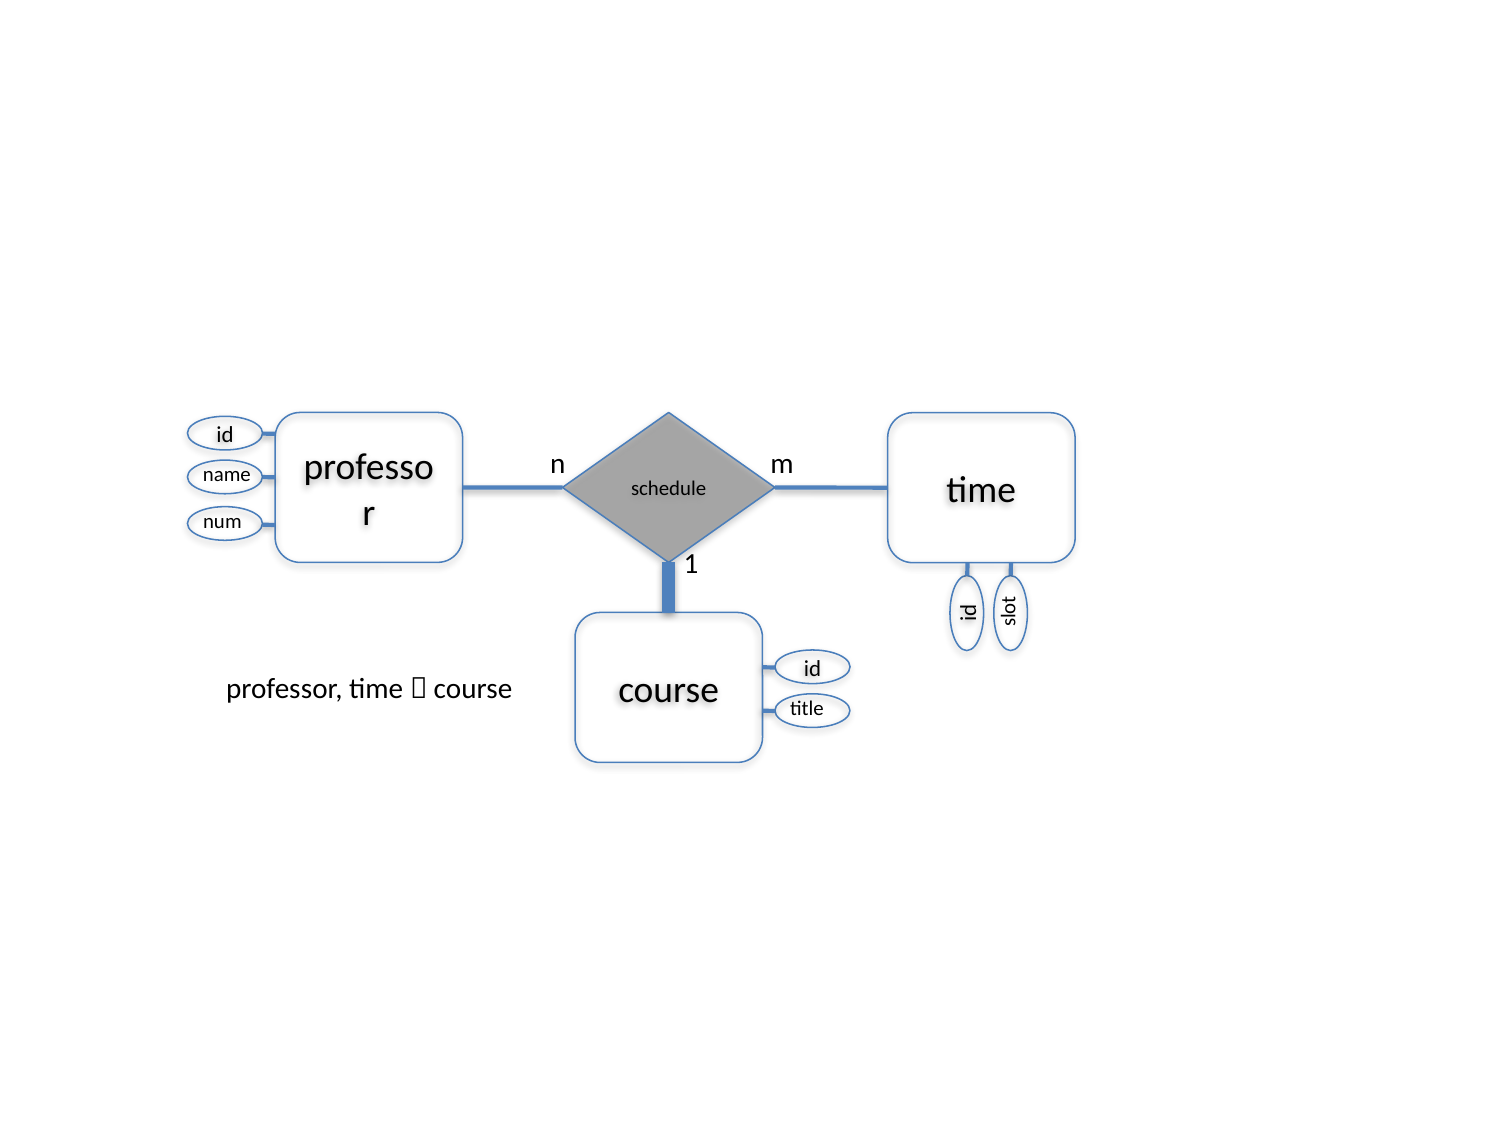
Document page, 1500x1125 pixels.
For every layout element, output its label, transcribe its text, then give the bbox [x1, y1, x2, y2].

text_box m [755, 437, 809, 488]
text_box 1 [669, 537, 714, 588]
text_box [187, 501, 263, 541]
text_box id [774, 649, 851, 685]
text_box professor, time  course [211, 661, 528, 712]
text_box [944, 567, 1034, 646]
text_box course [574, 611, 764, 764]
text_box n [535, 437, 581, 488]
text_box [774, 686, 851, 728]
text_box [187, 416, 276, 495]
text_box time [886, 411, 1076, 564]
text_box professor [274, 411, 464, 564]
text_box schedule [565, 411, 771, 561]
